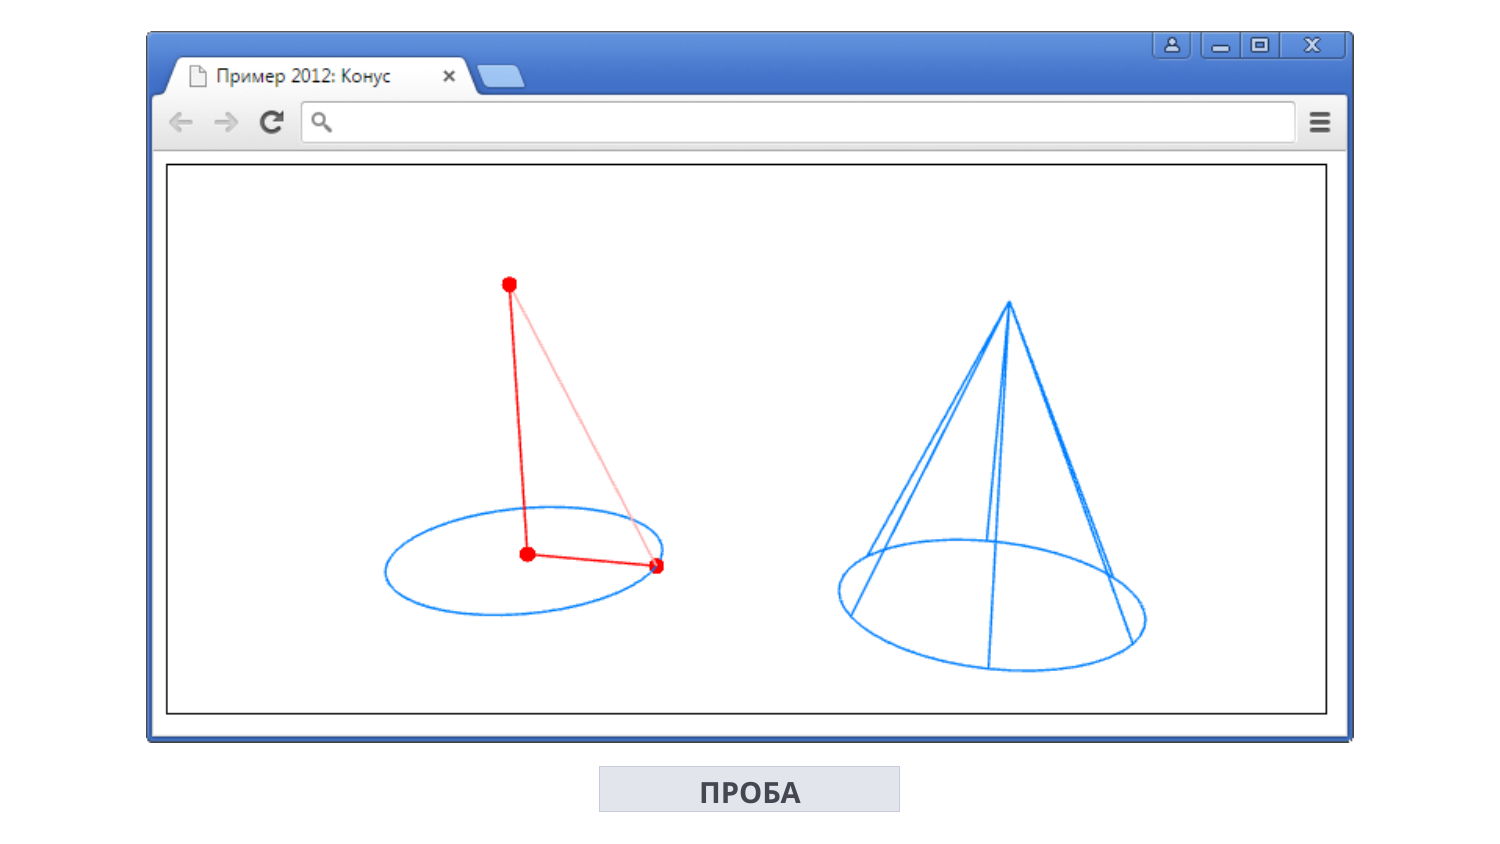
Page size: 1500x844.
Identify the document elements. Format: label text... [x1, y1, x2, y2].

text_box ПРОБА [599, 766, 900, 812]
picture [146, 31, 1354, 744]
